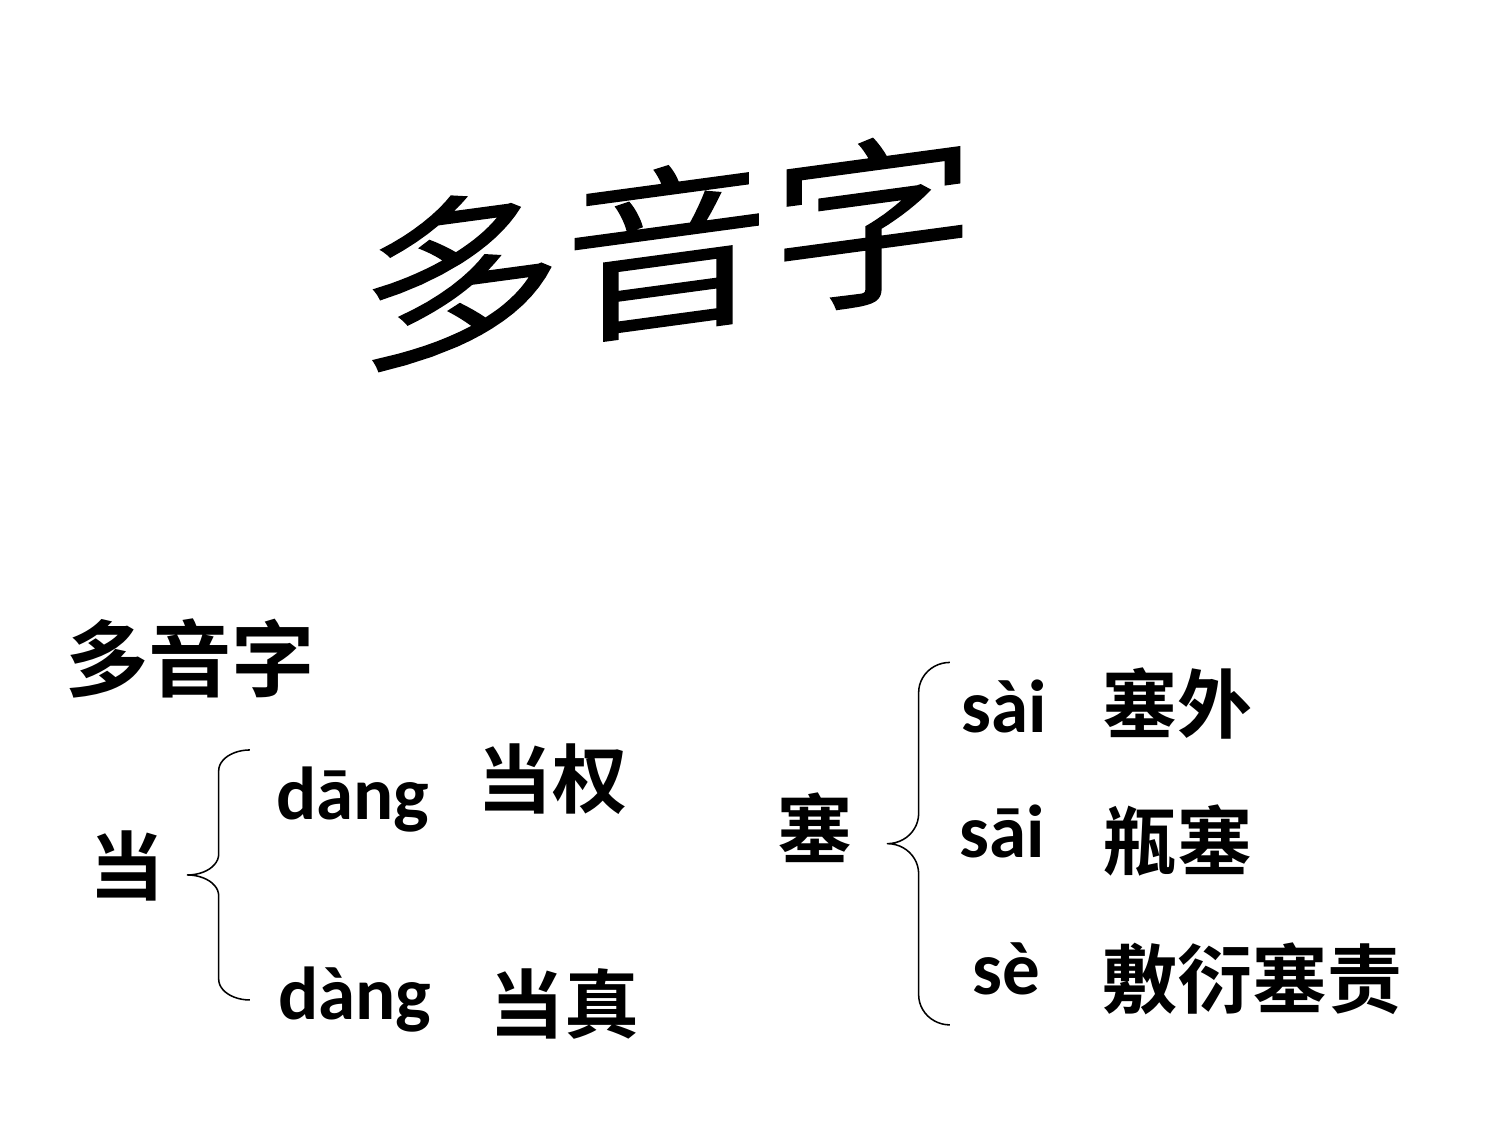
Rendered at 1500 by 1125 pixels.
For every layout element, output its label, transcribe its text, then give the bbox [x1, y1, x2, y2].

text_box [887, 662, 950, 1025]
text_box sài [946, 649, 1063, 755]
text_box sè [958, 912, 1056, 1018]
text_box 当真 [474, 949, 700, 1055]
text_box sāi [944, 774, 1061, 880]
text_box 当 [74, 812, 181, 918]
text_box 塞 [762, 774, 868, 880]
text_box dàng [263, 937, 446, 1043]
text_box 塞外 [1087, 649, 1313, 755]
text_box [187, 749, 250, 1000]
text_box dāng [261, 737, 444, 843]
text_box 敷衍塞责 [1087, 924, 1438, 1030]
text_box 多音字 [50, 600, 330, 715]
text_box 瓶塞 [1087, 787, 1275, 893]
text_box 当权 [462, 724, 713, 830]
